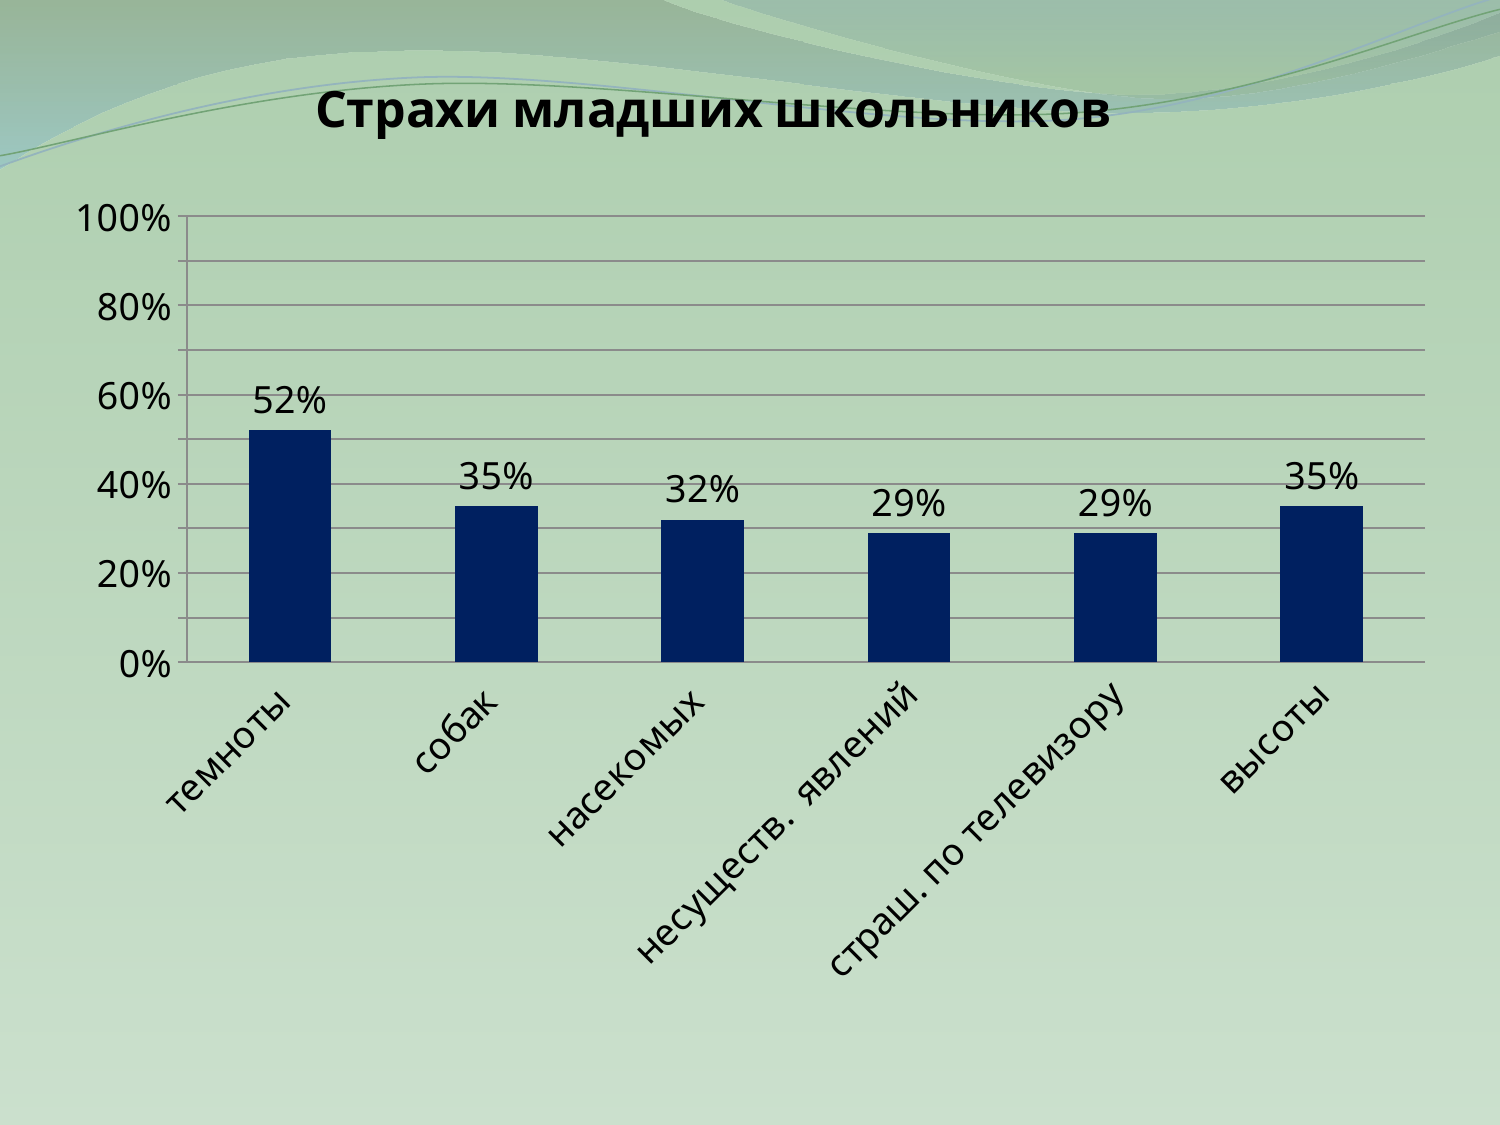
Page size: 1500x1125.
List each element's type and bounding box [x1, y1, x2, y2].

chart [46, 46, 1454, 1009]
